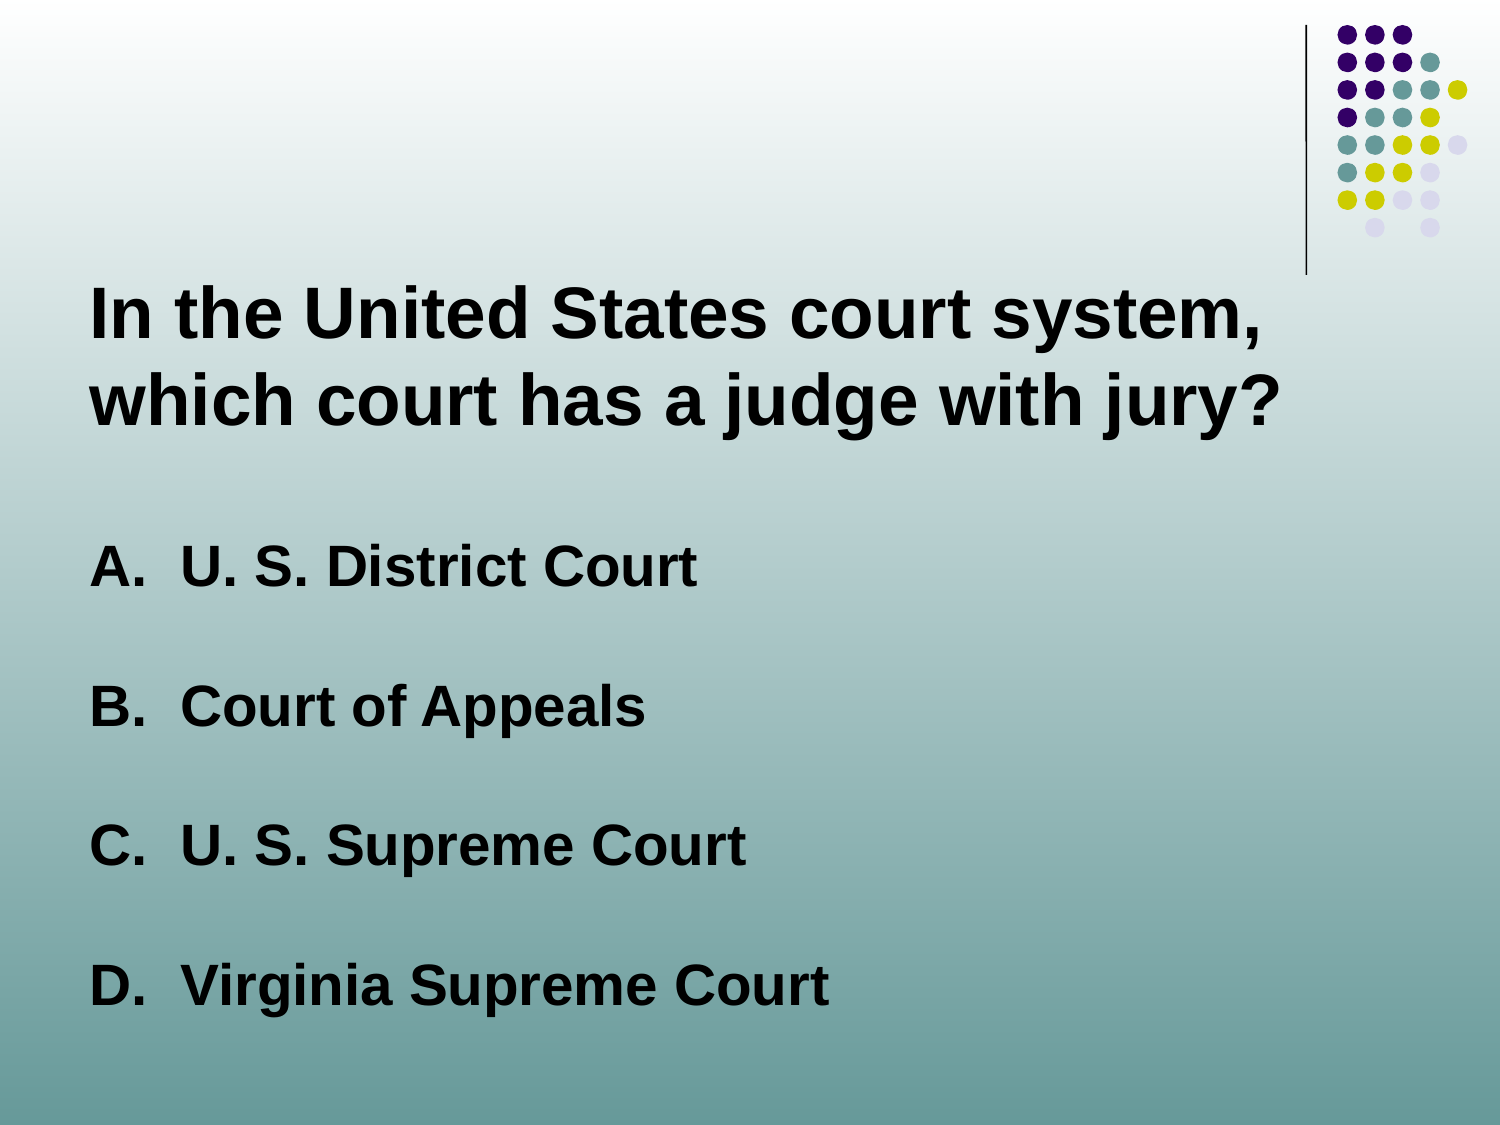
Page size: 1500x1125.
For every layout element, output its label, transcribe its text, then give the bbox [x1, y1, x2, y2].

text_box In the United States court system, which court has a judge with jury? A. U. S. District Court B. Court of Appeals C. U. S. Supreme Court D. Virginia Supreme Court [75, 899, 1313, 1113]
